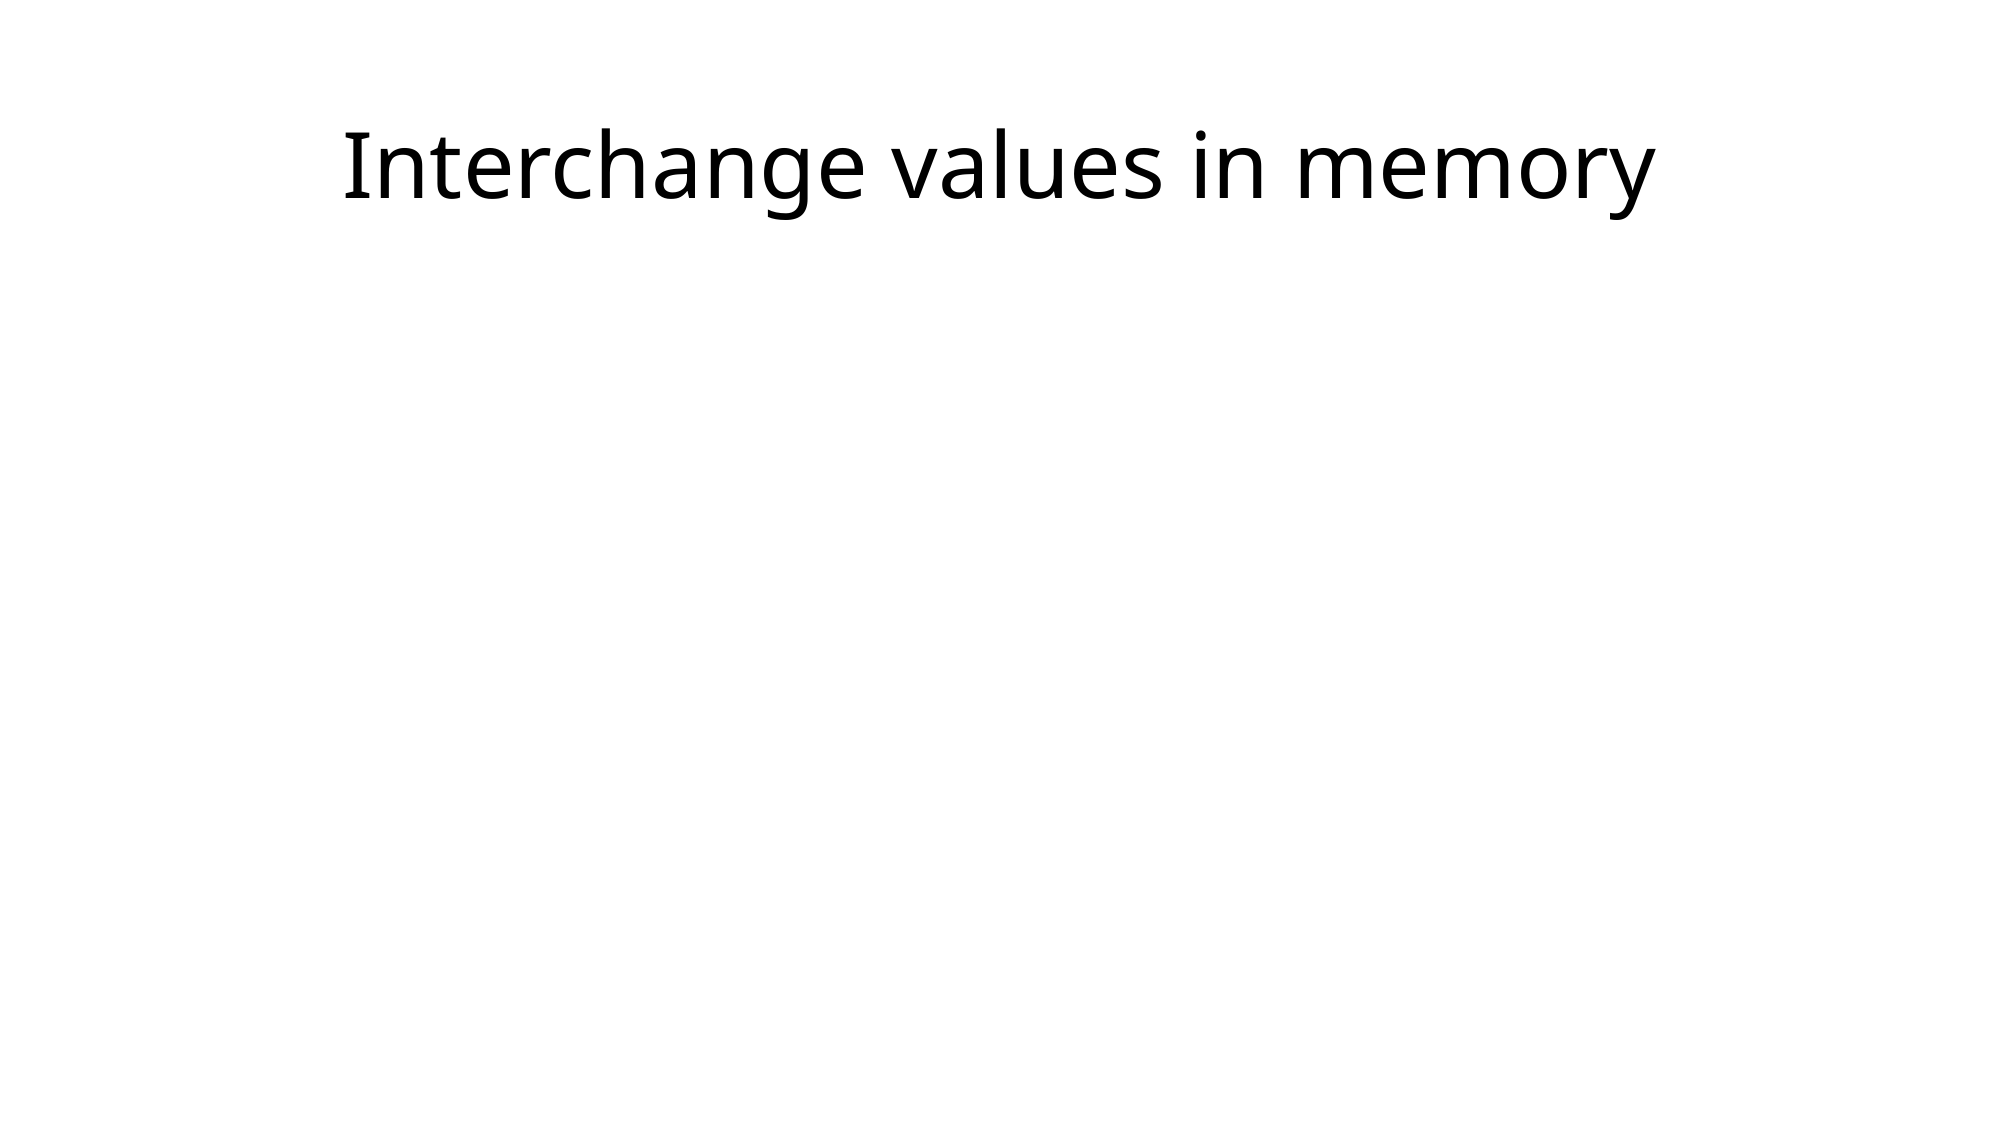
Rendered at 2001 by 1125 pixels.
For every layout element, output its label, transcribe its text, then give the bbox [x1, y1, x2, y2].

title Interchange values in memory [137, 59, 1863, 278]
